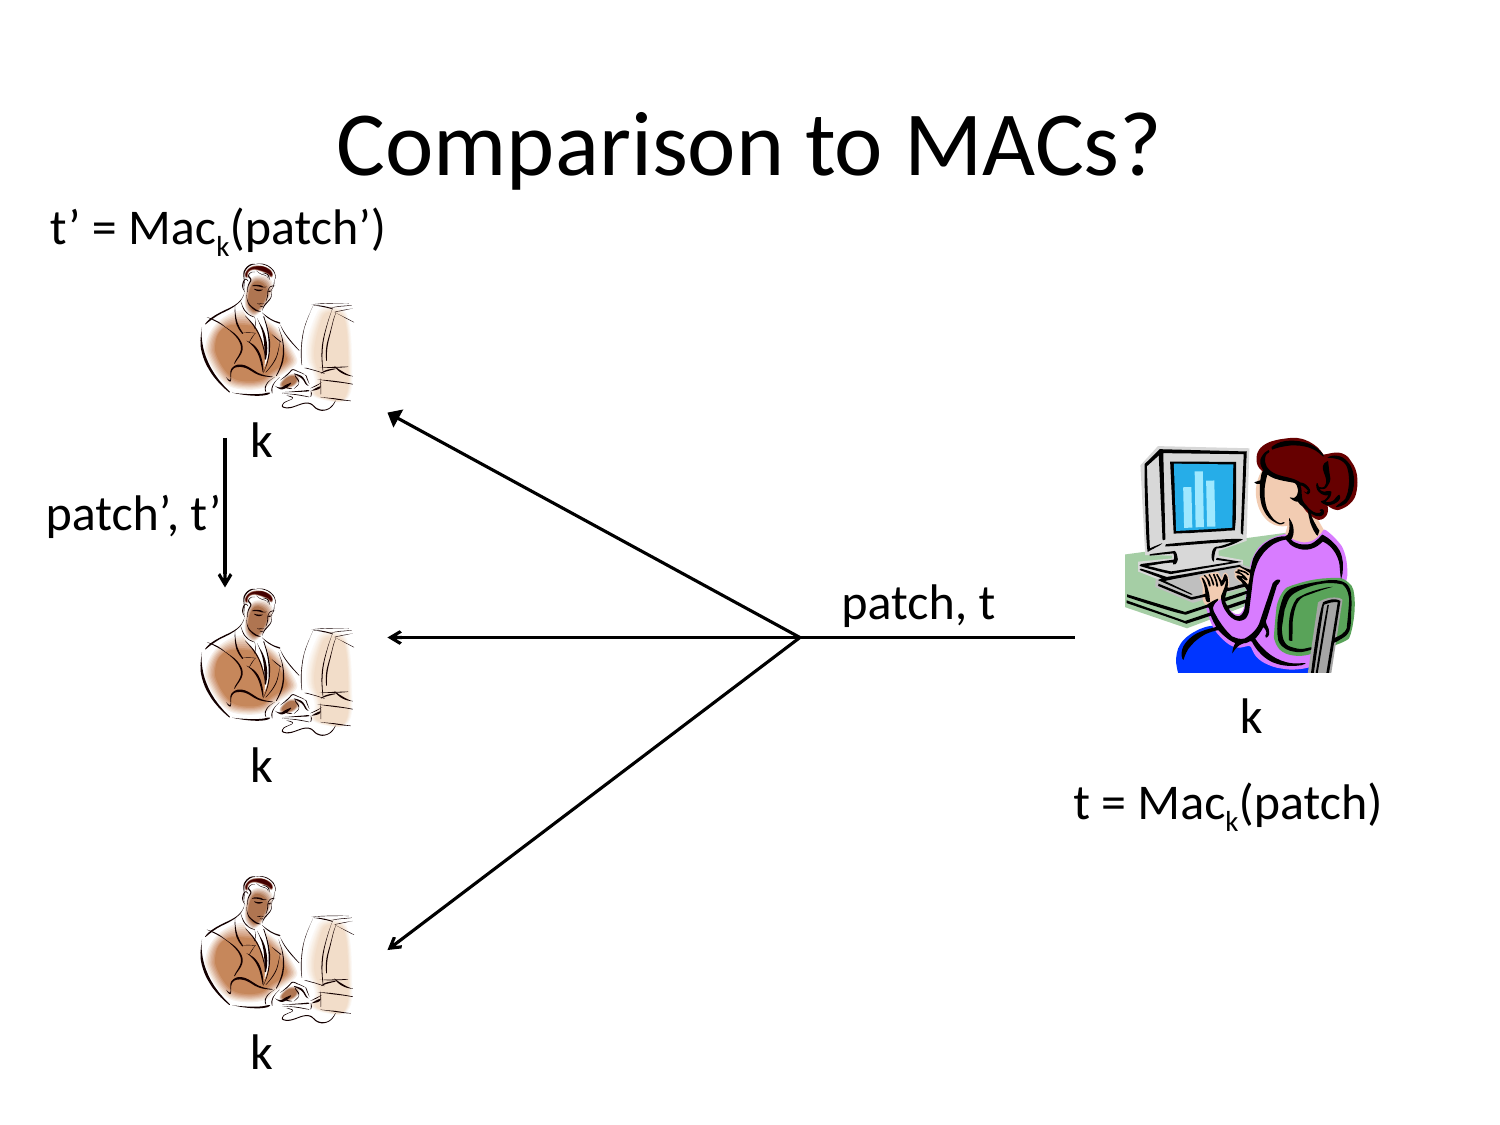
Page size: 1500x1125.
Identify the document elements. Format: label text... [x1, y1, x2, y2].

picture [195, 587, 355, 738]
text_box k [235, 422, 288, 475]
picture [195, 874, 355, 1026]
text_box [387, 412, 801, 635]
text_box k [1225, 685, 1278, 751]
text_box k [235, 1035, 288, 1088]
text_box t = Mack(patch) [1058, 761, 1398, 845]
text_box patch’, t’ [229, 472, 237, 548]
picture [1124, 437, 1358, 676]
text_box patch, t [826, 561, 1011, 636]
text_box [387, 637, 801, 951]
text_box patch’, t’ [30, 472, 220, 548]
picture [195, 262, 355, 413]
title Comparison to MACs? [75, 45, 1425, 233]
text_box t’ = Mack(patch’) [35, 186, 401, 270]
text_box k [235, 747, 288, 800]
